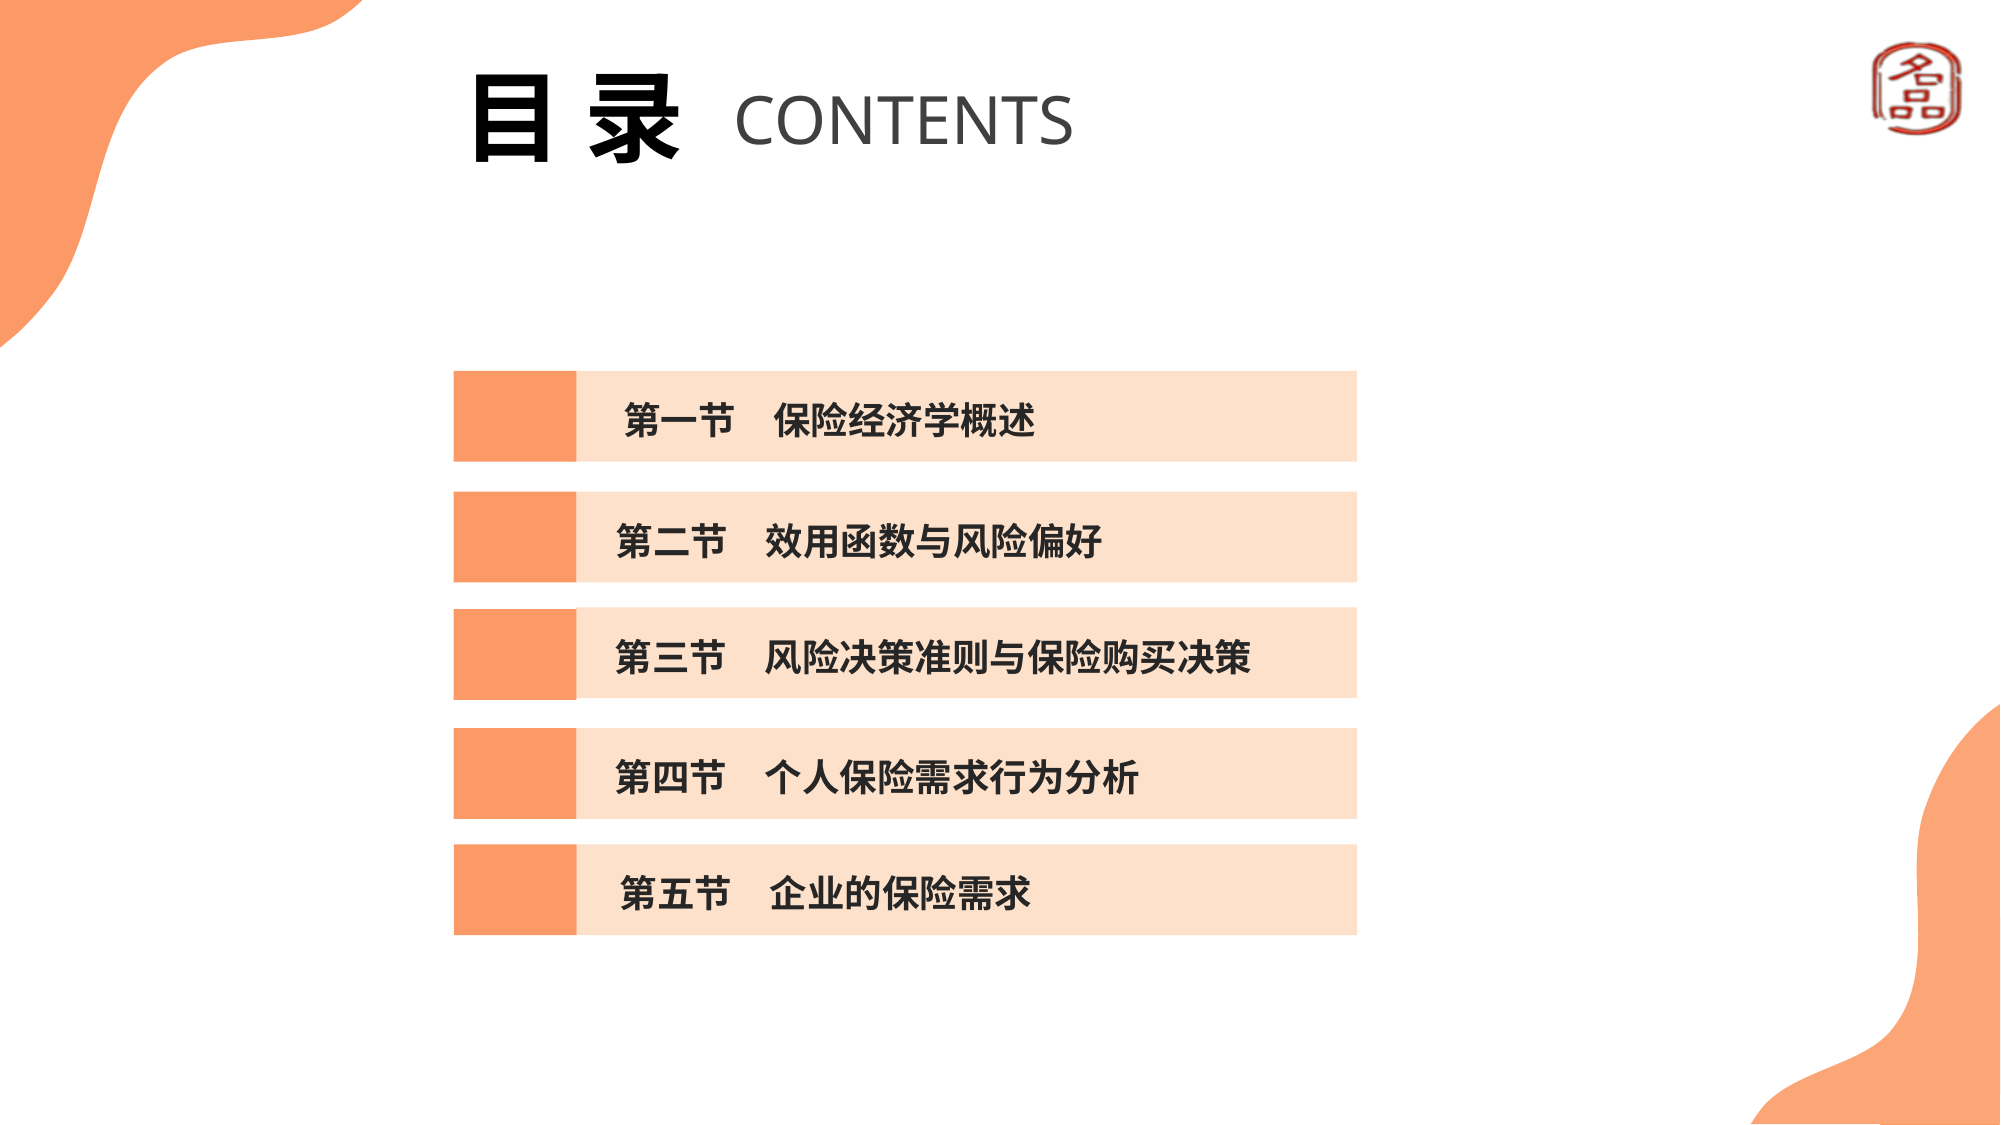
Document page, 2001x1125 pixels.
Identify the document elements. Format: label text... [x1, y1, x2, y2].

picture [1861, 10, 1990, 147]
text_box [0, 0, 363, 348]
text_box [453, 370, 1358, 936]
text_box 目 录 [447, 46, 799, 182]
text_box [1750, 704, 2000, 1125]
text_box CONTENTS [677, 86, 1133, 149]
